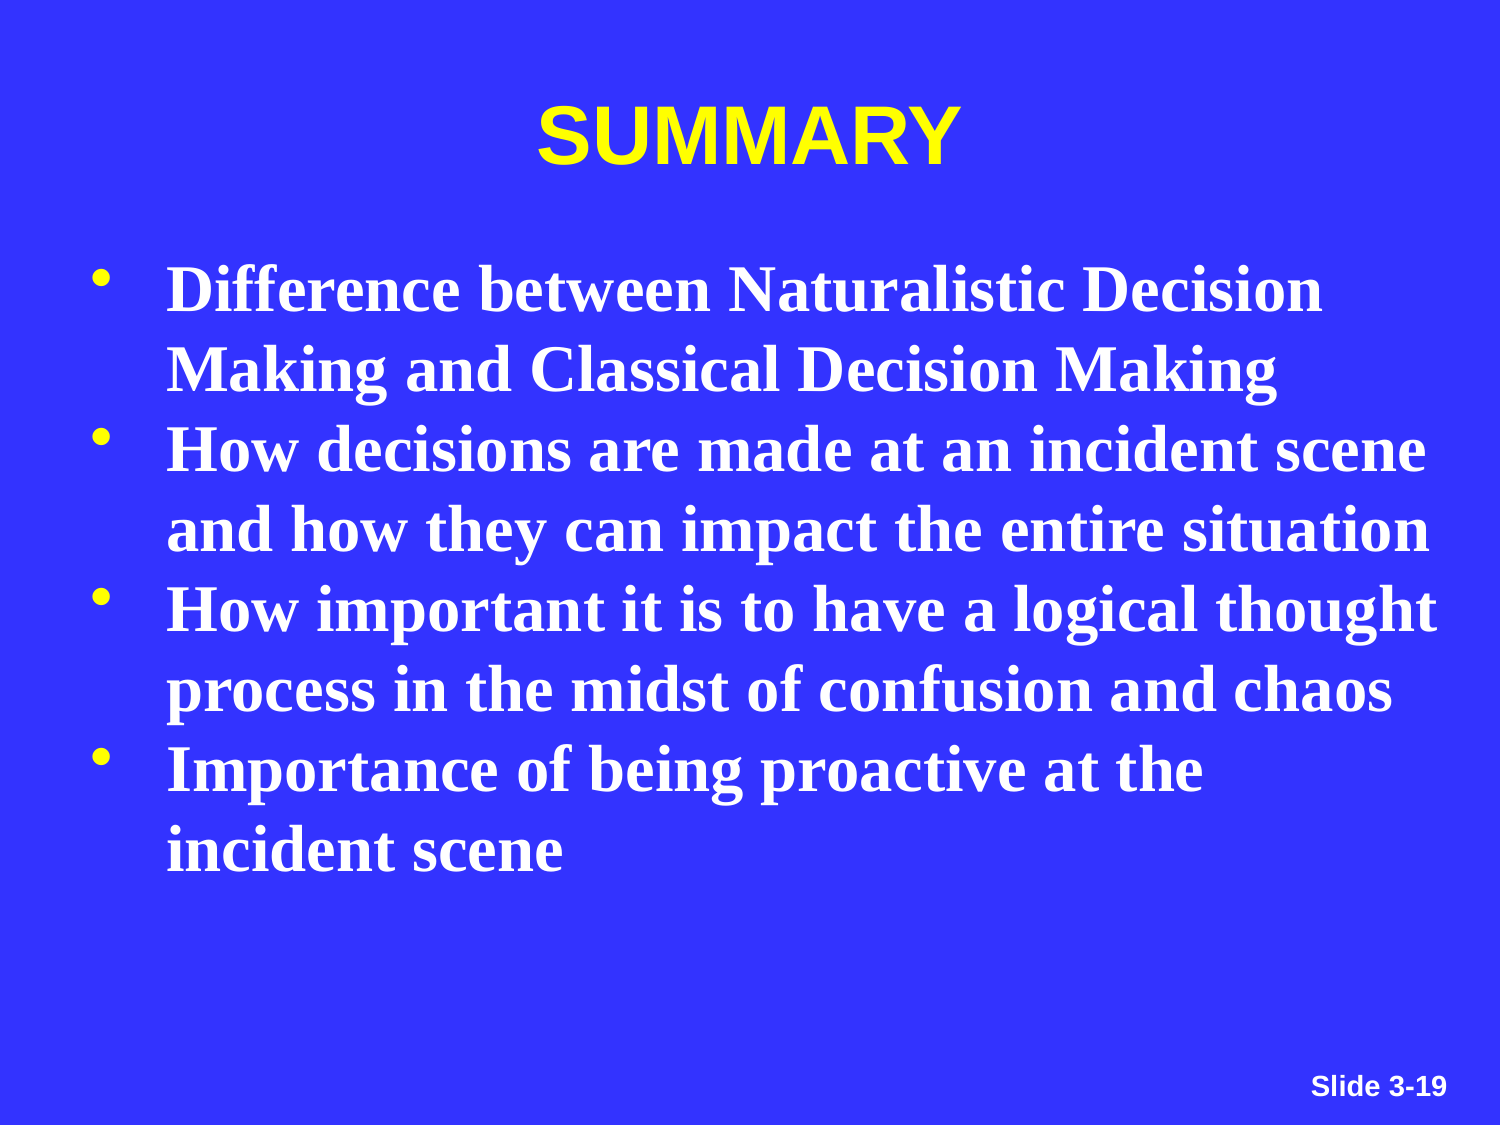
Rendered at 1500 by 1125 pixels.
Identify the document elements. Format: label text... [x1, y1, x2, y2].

text_box SUMMARY [74, 37, 1425, 225]
list Difference between Naturalistic Decision Making and Classical Decision Making How decisions are made at an incident scene and how they can impact the entire situation How important it is to have a logical thought process in the midst of confusion and chaos Importance of being proactive at the incident scene [74, 237, 1463, 863]
slide_number Slide 3-19 [1112, 1059, 1463, 1125]
